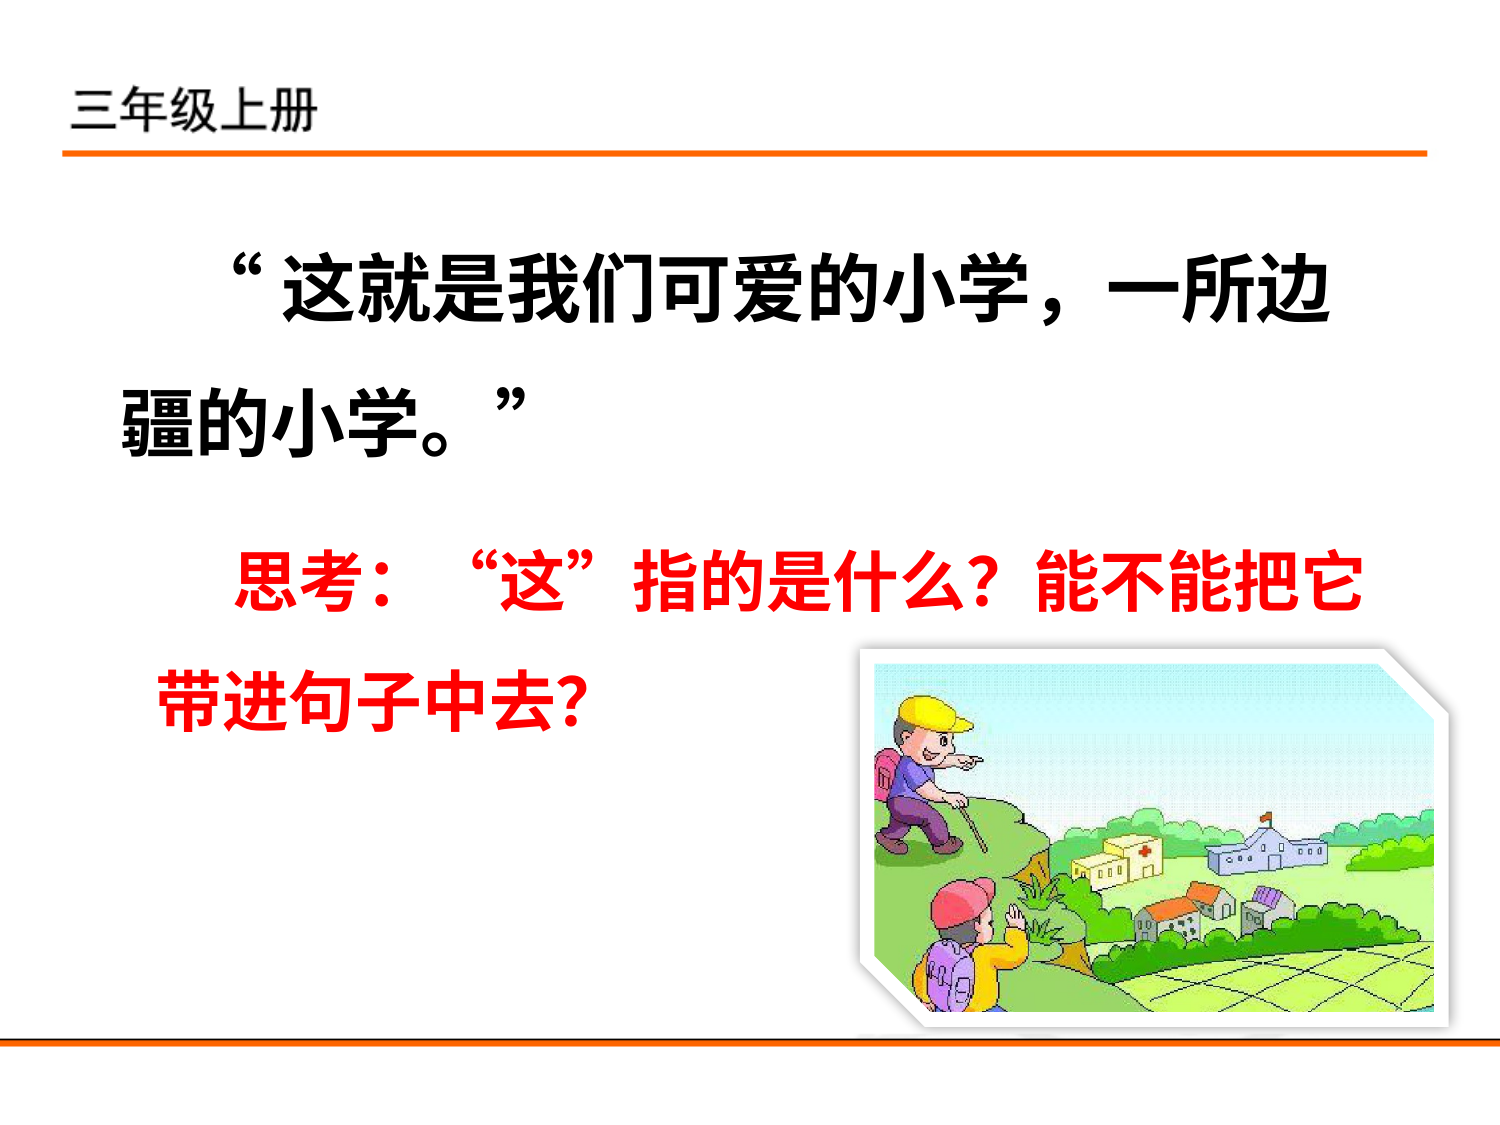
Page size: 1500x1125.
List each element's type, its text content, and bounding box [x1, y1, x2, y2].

text_box “这就是我们可爱的小学，一所边疆的小学。” [105, 189, 1407, 474]
picture [0, 0, 1500, 1125]
text_box 思考：“这”指的是什么？能不能把它带进句子中去？ [140, 492, 1407, 747]
